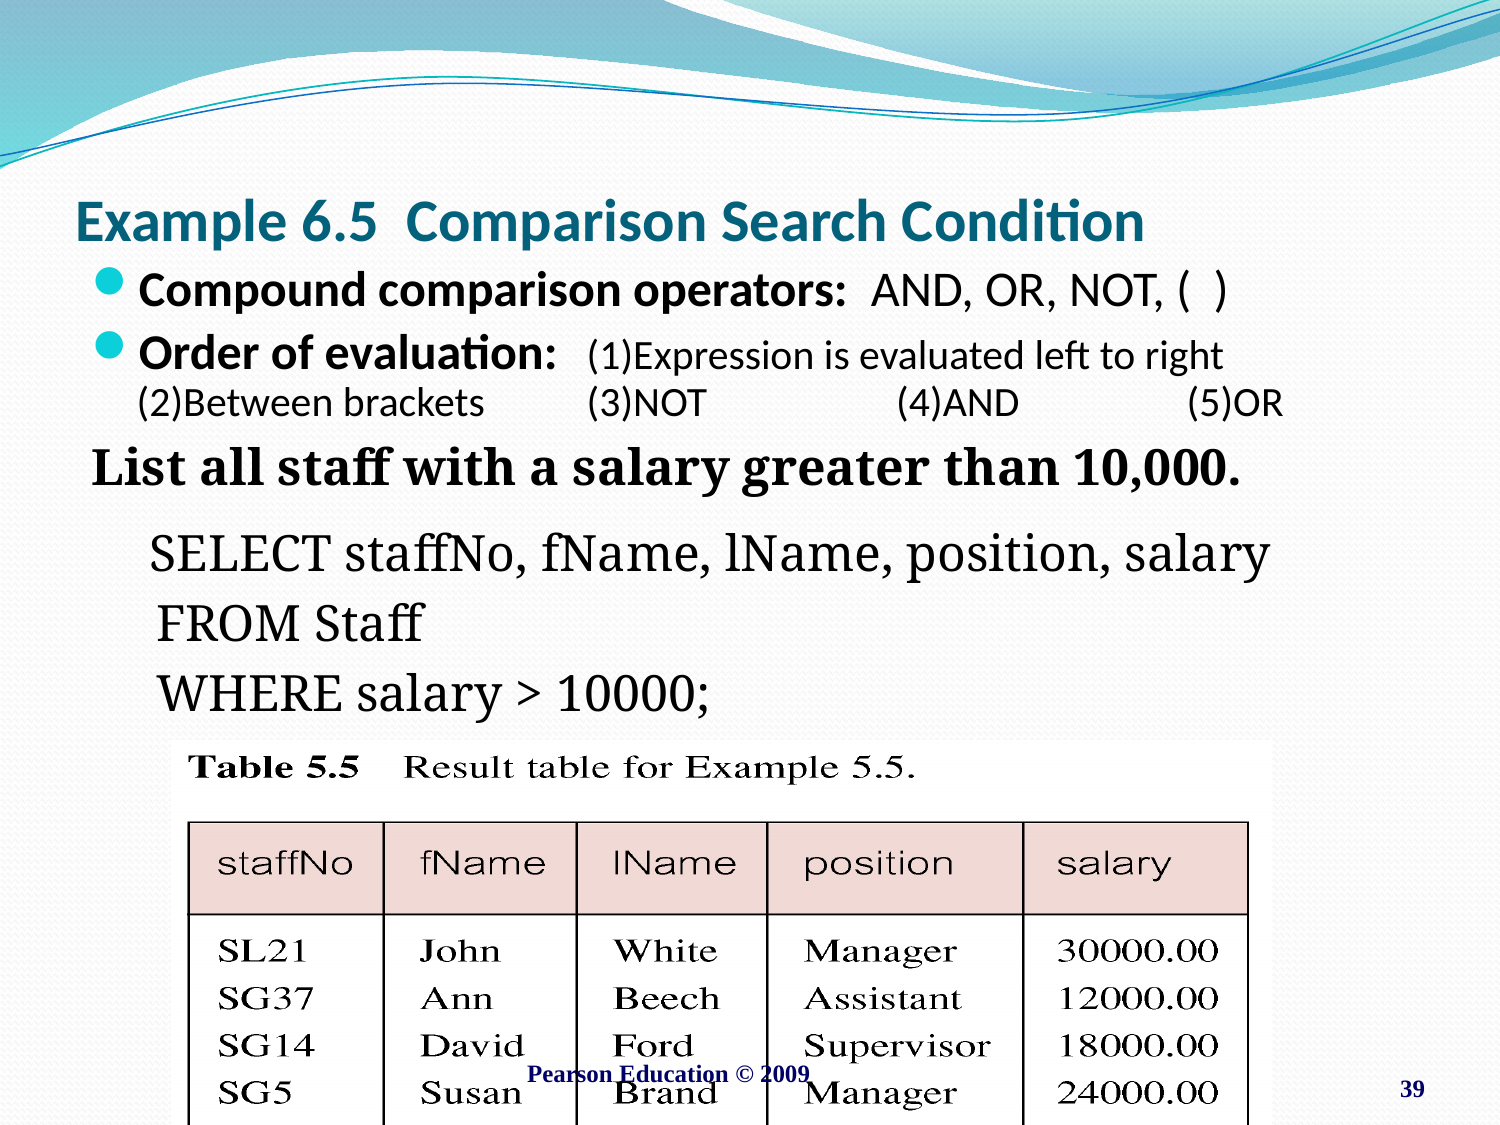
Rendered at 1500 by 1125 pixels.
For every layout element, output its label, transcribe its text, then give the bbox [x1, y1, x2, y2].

title Example 6.5 Comparison Search Condition [75, 66, 1425, 254]
picture [170, 740, 1272, 1125]
slide_number 39 [1299, 1042, 1425, 1103]
list Compound comparison operators: AND, OR, NOT, ( ) Order of evaluation: (1)Expression is evaluated left to right (2)Between brackets (3)NOT (4)AND (5)OR List all staff with a salary greater than 10,000. SELECT staffNo, fName, lName, position, salary FROM Staff WHERE salary > 10000; [76, 255, 1471, 931]
